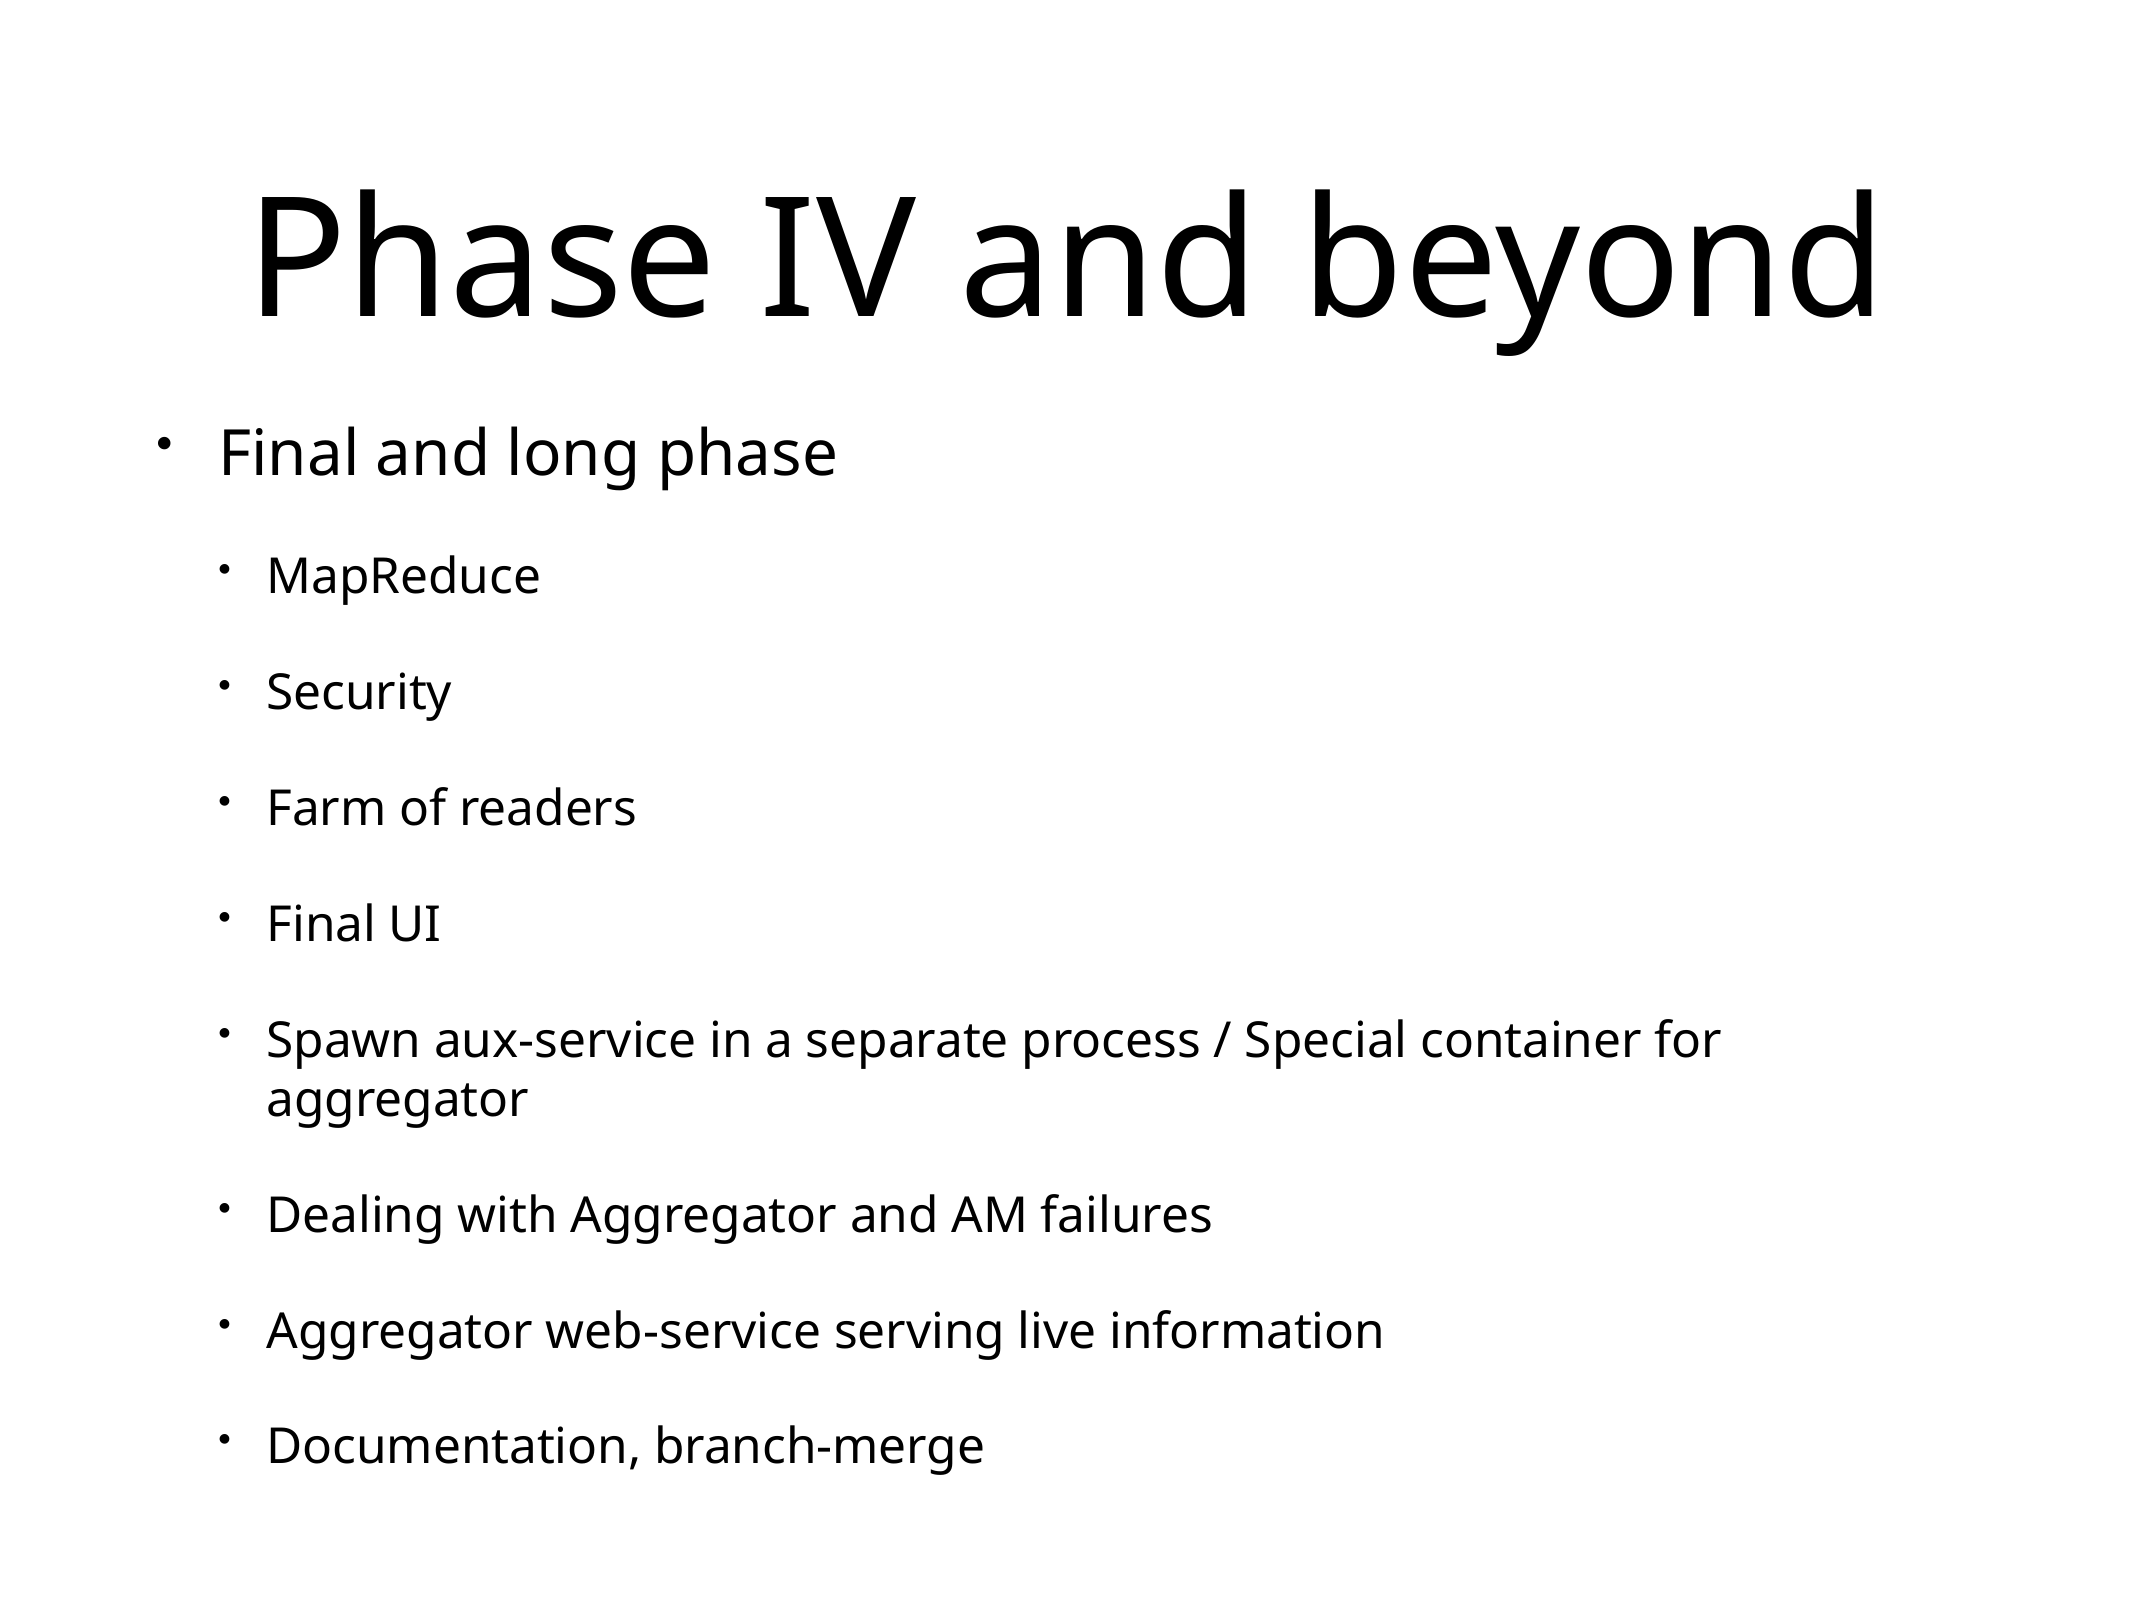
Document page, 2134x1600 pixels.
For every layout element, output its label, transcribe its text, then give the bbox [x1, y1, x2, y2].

title Phase IV and beyond [155, 72, 1978, 426]
list Final and long phase MapReduce Security Farm of readers Final UI Spawn aux-service in a separate process / Special container for aggregator Dealing with Aggregator and AM failures Aggregator web-service serving live information Documentation, branch-merge [155, 426, 1978, 1459]
